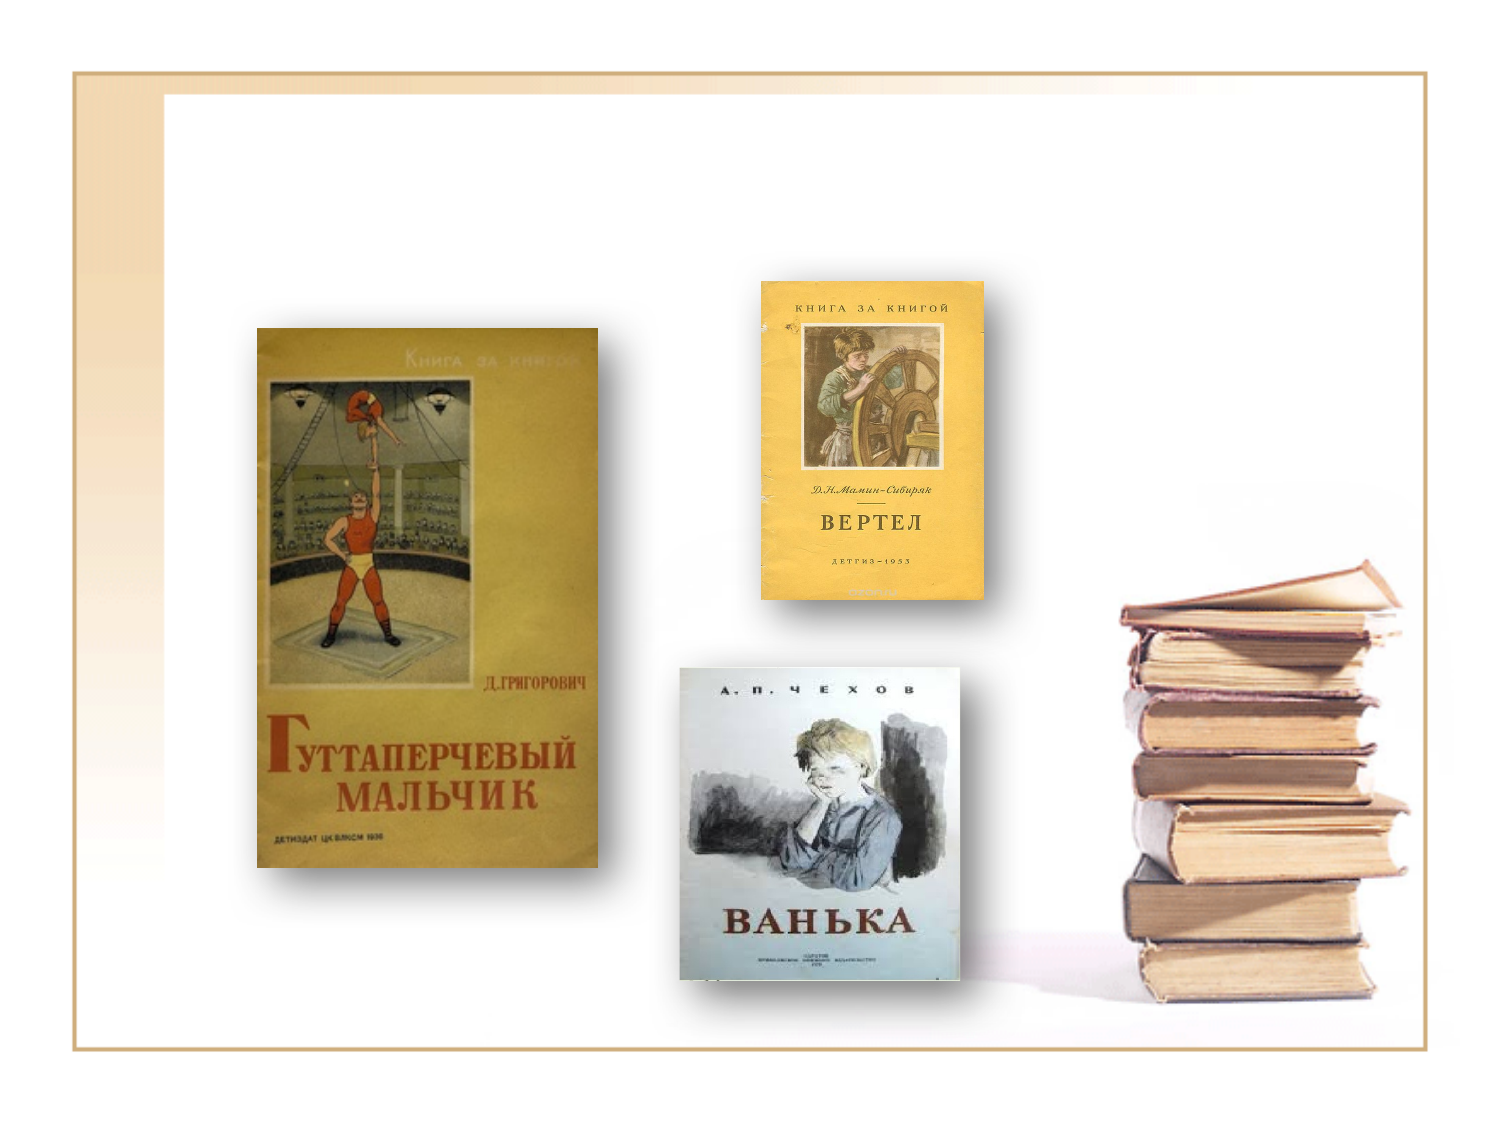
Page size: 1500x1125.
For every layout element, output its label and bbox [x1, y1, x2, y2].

picture [0, 0, 1500, 1125]
list [257, 327, 598, 868]
